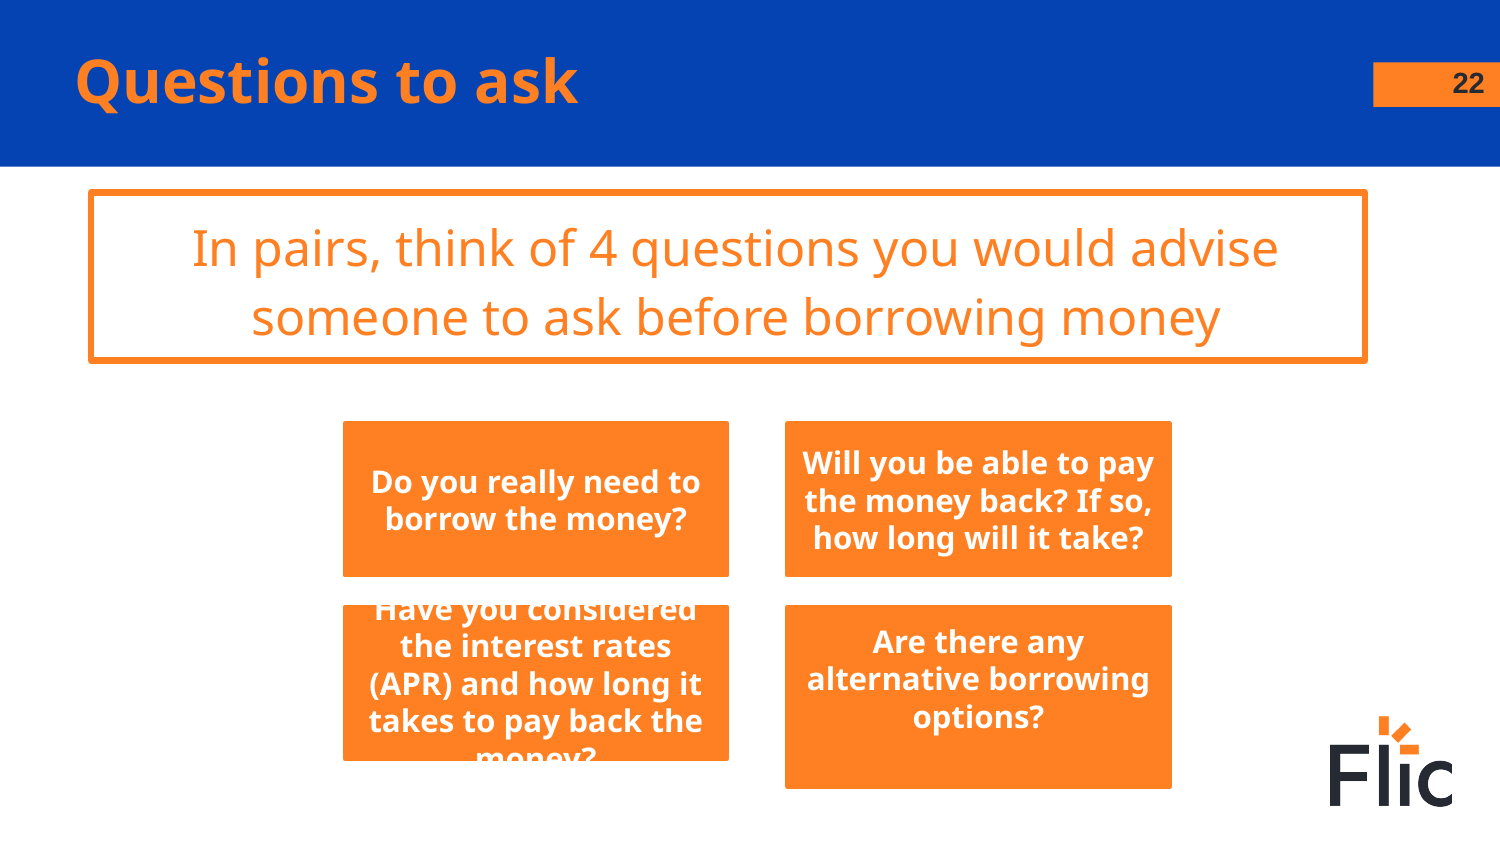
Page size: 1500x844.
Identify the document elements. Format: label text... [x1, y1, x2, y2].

text_box Will you be able to pay the money back? If so, how long will it take? [787, 423, 1170, 576]
title Questions to ask [59, 37, 1328, 123]
picture [1330, 716, 1452, 807]
text_box Have you considered the interest rates (APR) and how long it takes to pay back the money? [344, 607, 728, 759]
text_box Do you really need to borrow the money? [344, 423, 728, 576]
slide_number ‹#› [1410, 49, 1500, 115]
text_box Are there any alternative borrowing options? [787, 607, 1170, 787]
text_box In pairs, think of 4 questions you would advise someone to ask before borrowing money [90, 192, 1366, 361]
